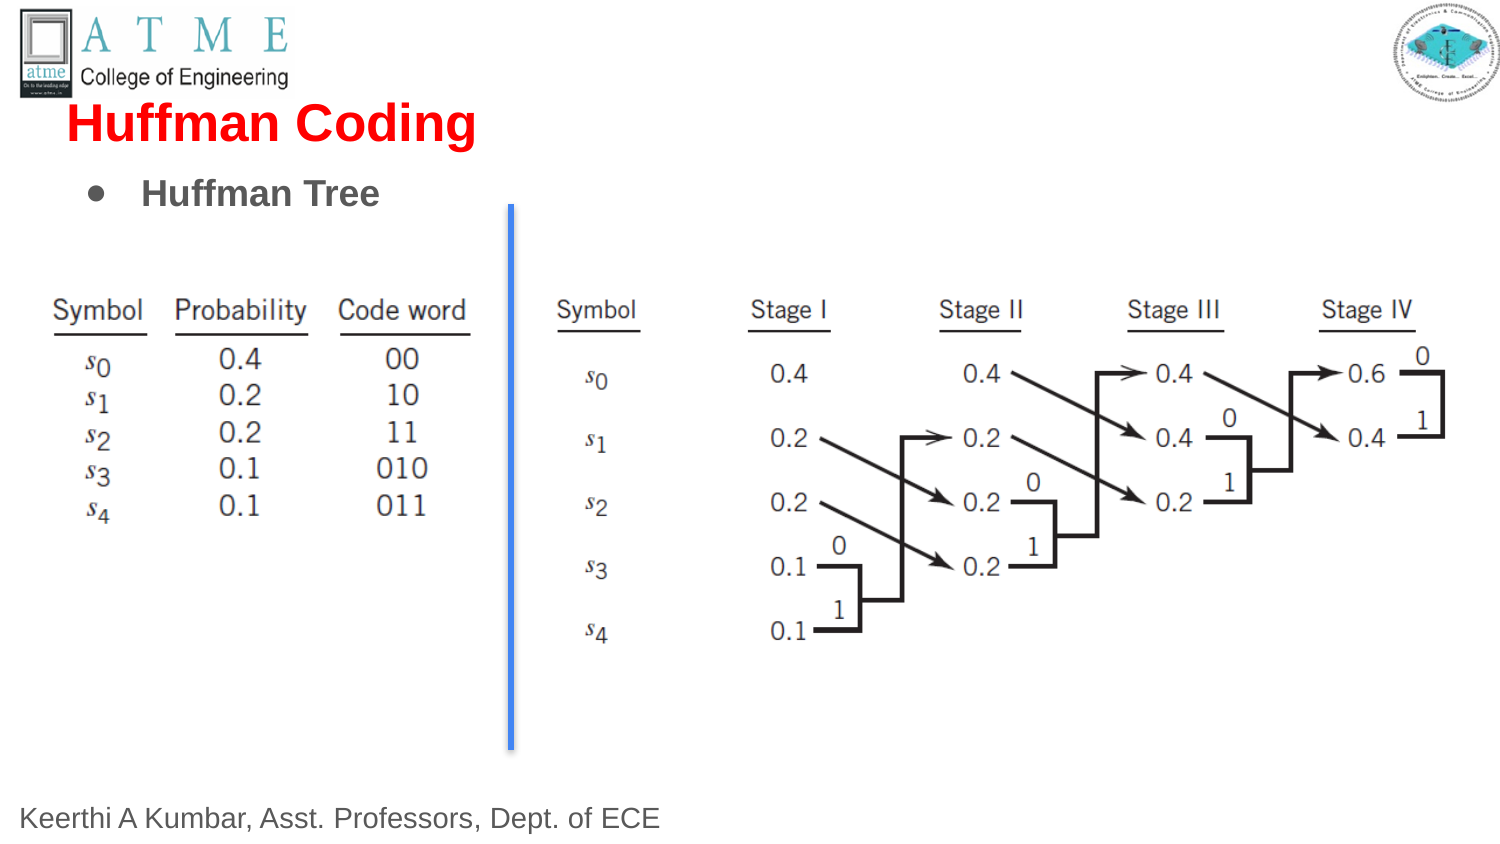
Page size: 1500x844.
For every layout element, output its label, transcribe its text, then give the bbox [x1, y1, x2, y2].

picture [20, 268, 489, 541]
list Huffman Tree [51, 147, 1449, 750]
picture [17, 6, 295, 99]
picture [512, 246, 1500, 674]
picture [1389, 1, 1500, 104]
title Huffman Coding [51, 72, 1449, 147]
